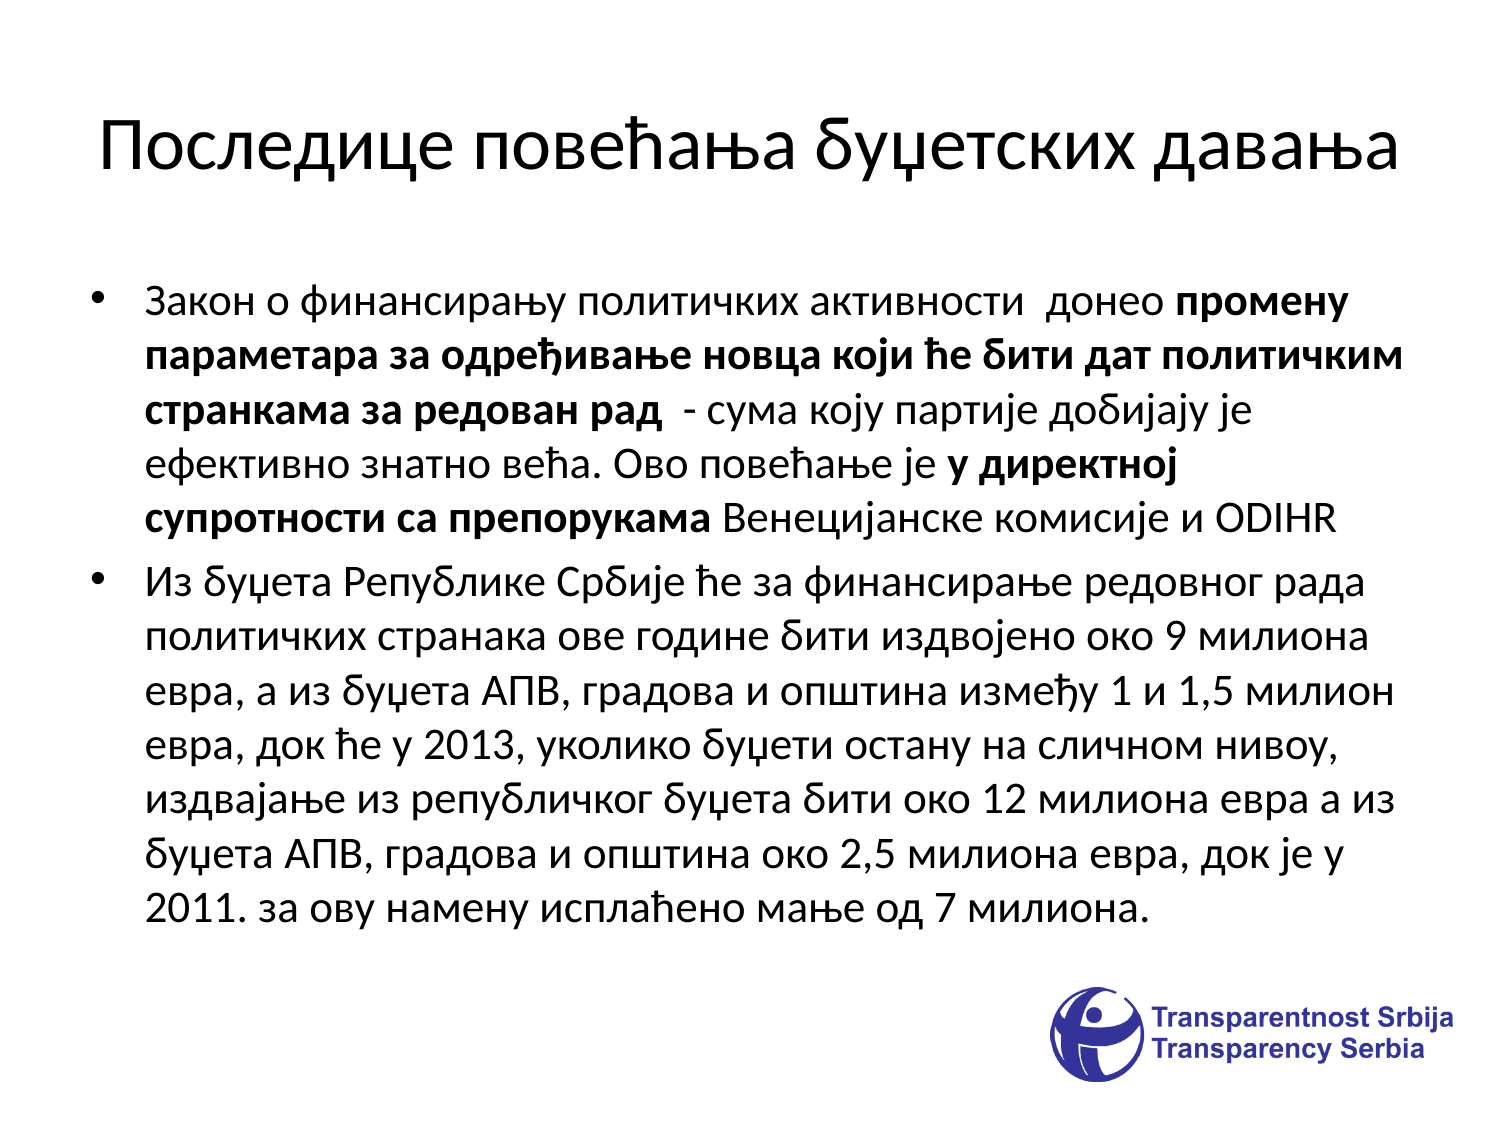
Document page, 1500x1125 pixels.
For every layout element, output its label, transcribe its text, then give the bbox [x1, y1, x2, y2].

picture [1050, 987, 1453, 1082]
title Последице повећања буџетских давања [75, 45, 1425, 233]
list Закон о финансирању политичких активности донео промену параметара за одређивање новца који ће бити дат политичким странкама за редован рад - сума коју партије добијају је ефективно знатно већа. Ово повећање је у директној супротности са препорукама Венецијанске комисије и ODIHR Из буџета Републике Србије ће за финансирање редовног рада политичких странака ове године бити издвојено око 9 милиона евра, а из буџета АПВ, градова и општина између 1 и 1,5 милион евра, док ће у 2013, уколико буџети остану на сличном нивоу, издвајање из републичког буџета бити око 12 милиона евра а из буџета АПВ, градова и општина око 2,5 милиона евра, док је у 2011. за ову намену исплаћено мање од 7 милиона. [75, 262, 1425, 1005]
